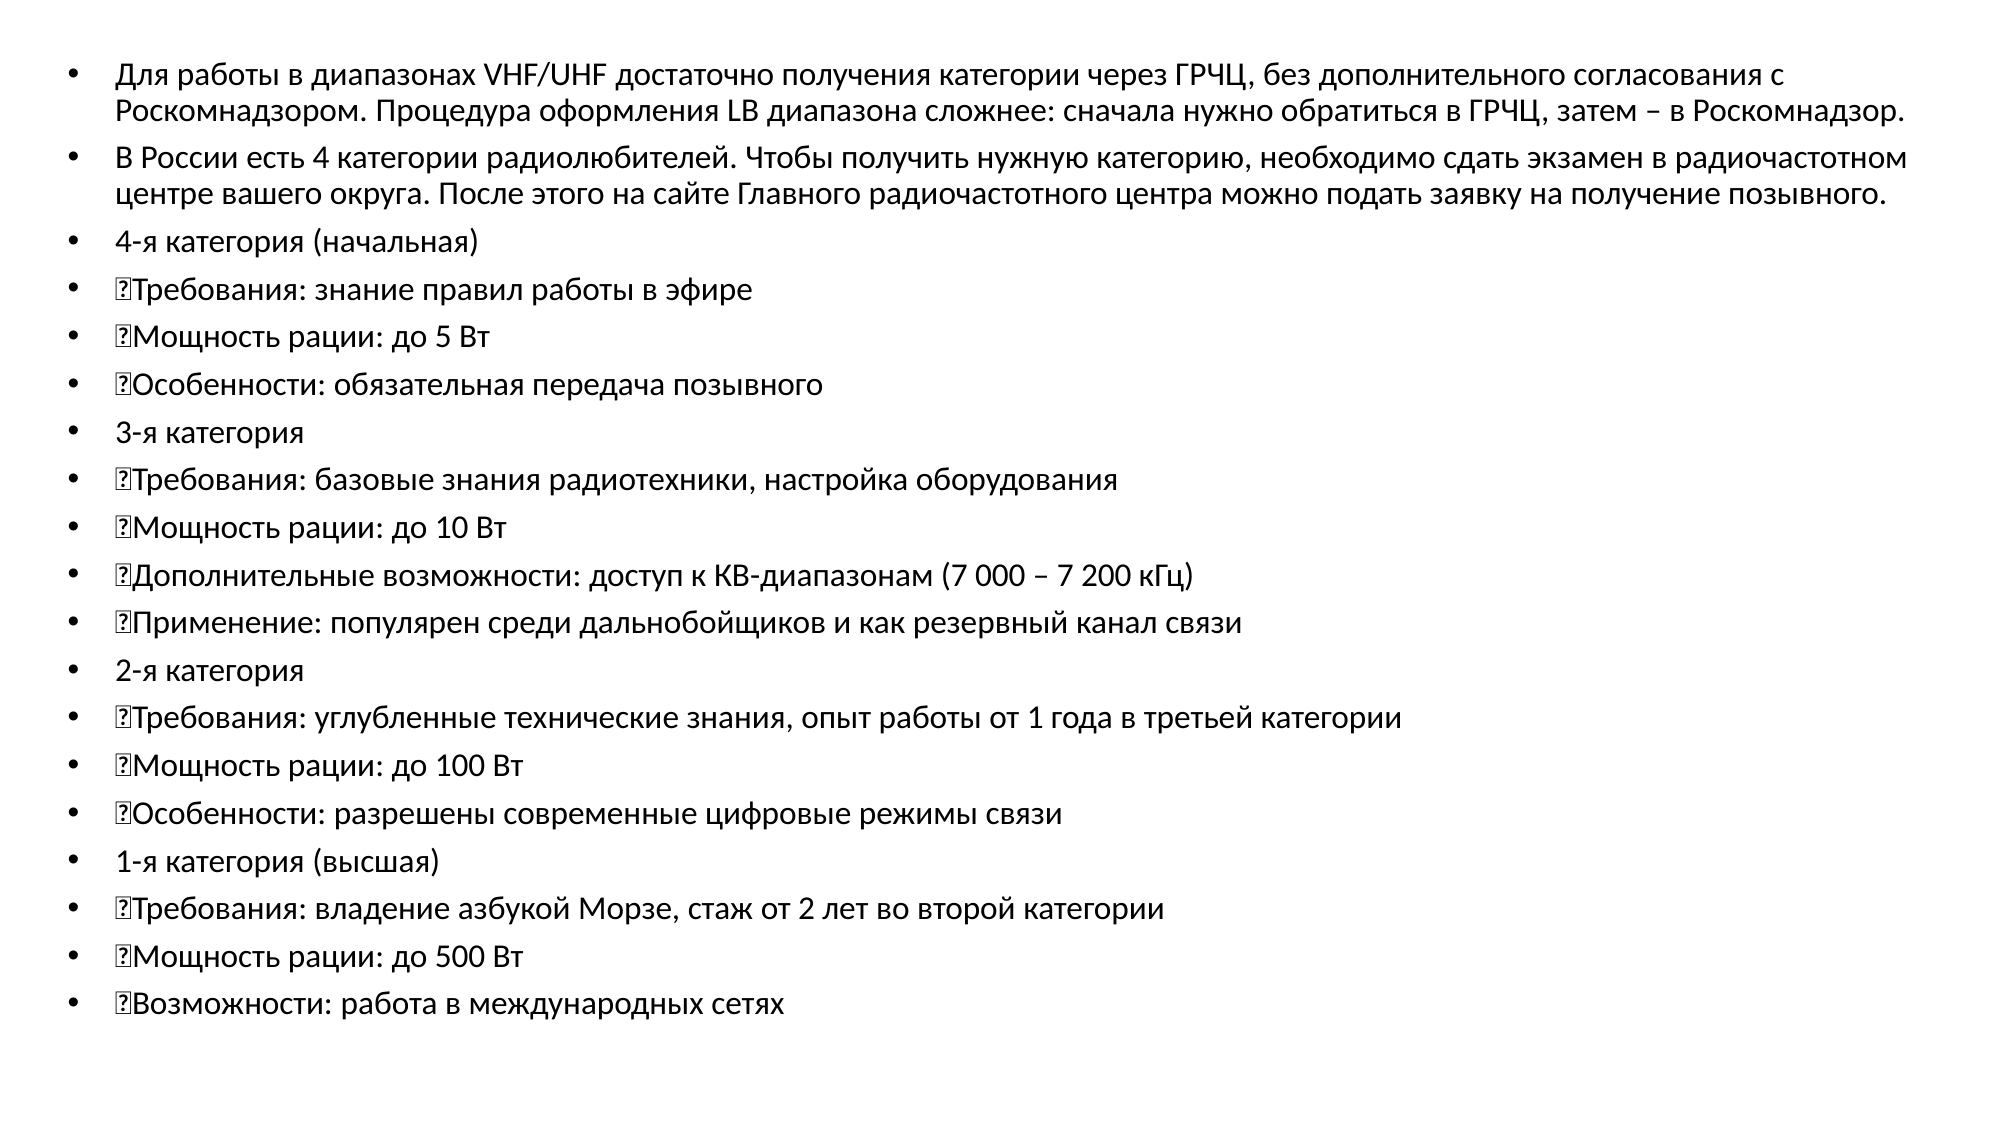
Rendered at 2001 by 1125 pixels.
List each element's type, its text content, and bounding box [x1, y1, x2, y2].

list Для работы в диапазонах VHF/UHF достаточно получения категории через ГРЧЦ, без дополнительного согласования с Роскомнадзором. Процедура оформления LB диапазона сложнее: сначала нужно обратиться в ГРЧЦ, затем – в Роскомнадзор. В России есть 4 категории радиолюбителей. Чтобы получить нужную категорию, необходимо сдать экзамен в радиочастотном центре вашего округа. После этого на сайте Главного радиочастотного центра можно подать заявку на получение позывного. 4-я категория (начальная) Требования: знание правил работы в эфире Мощность рации: до 5 Вт Особенности: обязательная передача позывного 3-я категория Требования: базовые знания радиотехники, настройка оборудования Мощность рации: до 10 Вт Дополнительные возможности: доступ к КВ-диапазонам (7 000 – 7 200 кГц) Применение: популярен среди дальнобойщиков и как резервный канал связи 2-я категория Требования: углубленные технические знания, опыт работы от 1 года в третьей категории Мощность рации: до 100 Вт Особенности: разрешены современные цифровые режимы связи 1-я категория (высшая) Требования: владение азбукой Морзе, стаж от 2 лет во второй категории Мощность рации: до 500 Вт Возможности: работа в международных сетях [52, 49, 1934, 1081]
